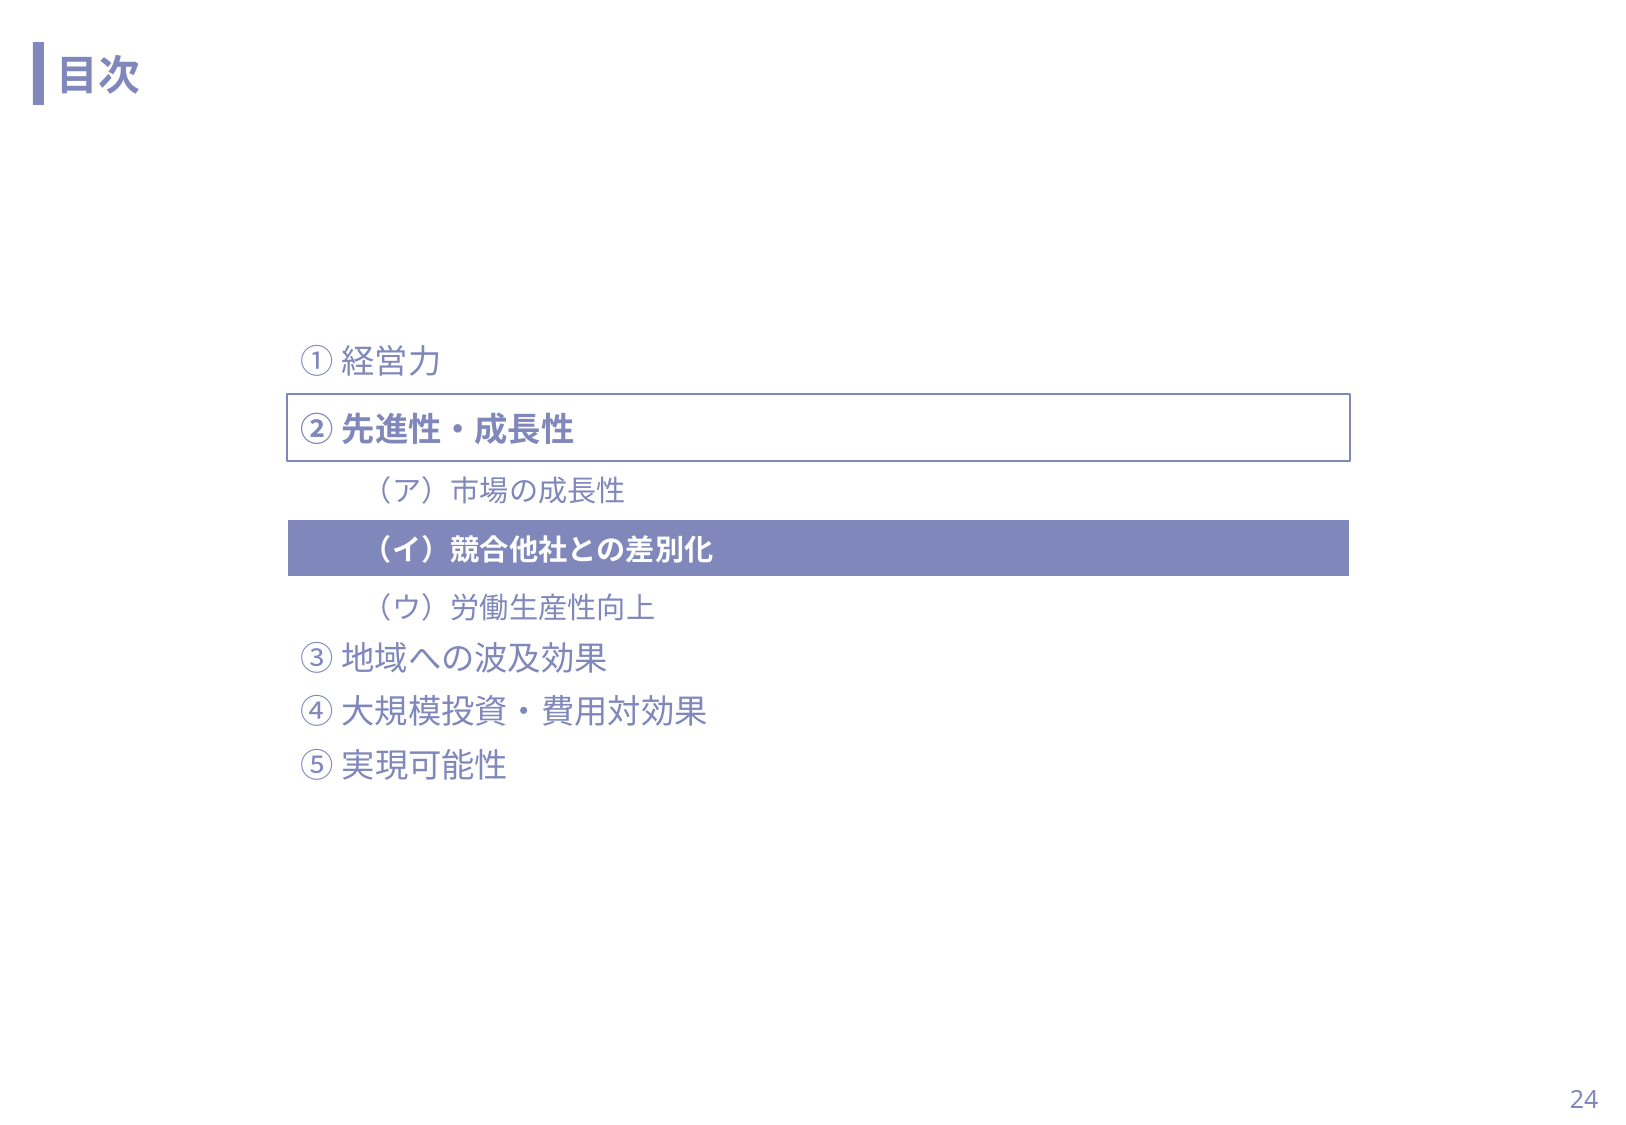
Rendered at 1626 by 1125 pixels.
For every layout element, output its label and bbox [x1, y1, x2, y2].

text_box [0, 0, 1625, 1125]
